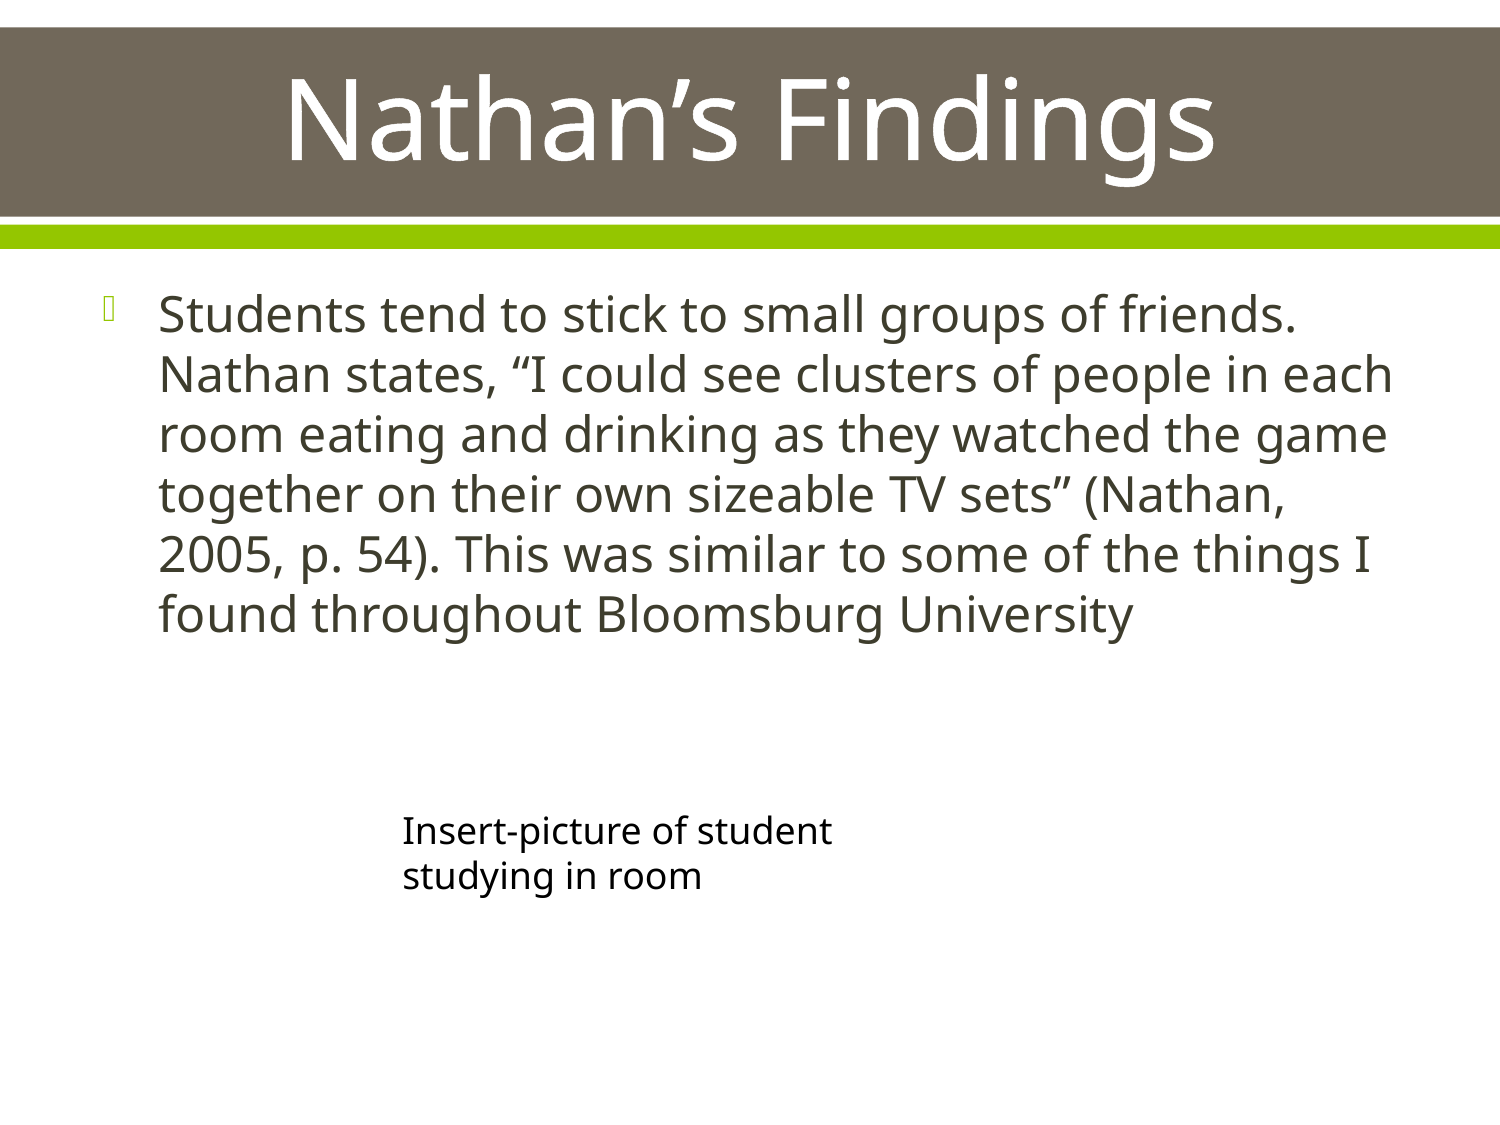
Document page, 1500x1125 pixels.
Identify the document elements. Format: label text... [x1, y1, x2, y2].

text_box Insert-picture of student studying in room [387, 799, 988, 905]
list Students tend to stick to small groups of friends. Nathan states, “I could see clusters of people in each room eating and drinking as they watched the game together on their own sizeable TV sets” (Nathan, 2005, p. 54). This was similar to some of the things I found throughout Bloomsburg University [87, 275, 1438, 1025]
title Nathan’s Findings [75, 0, 1425, 230]
